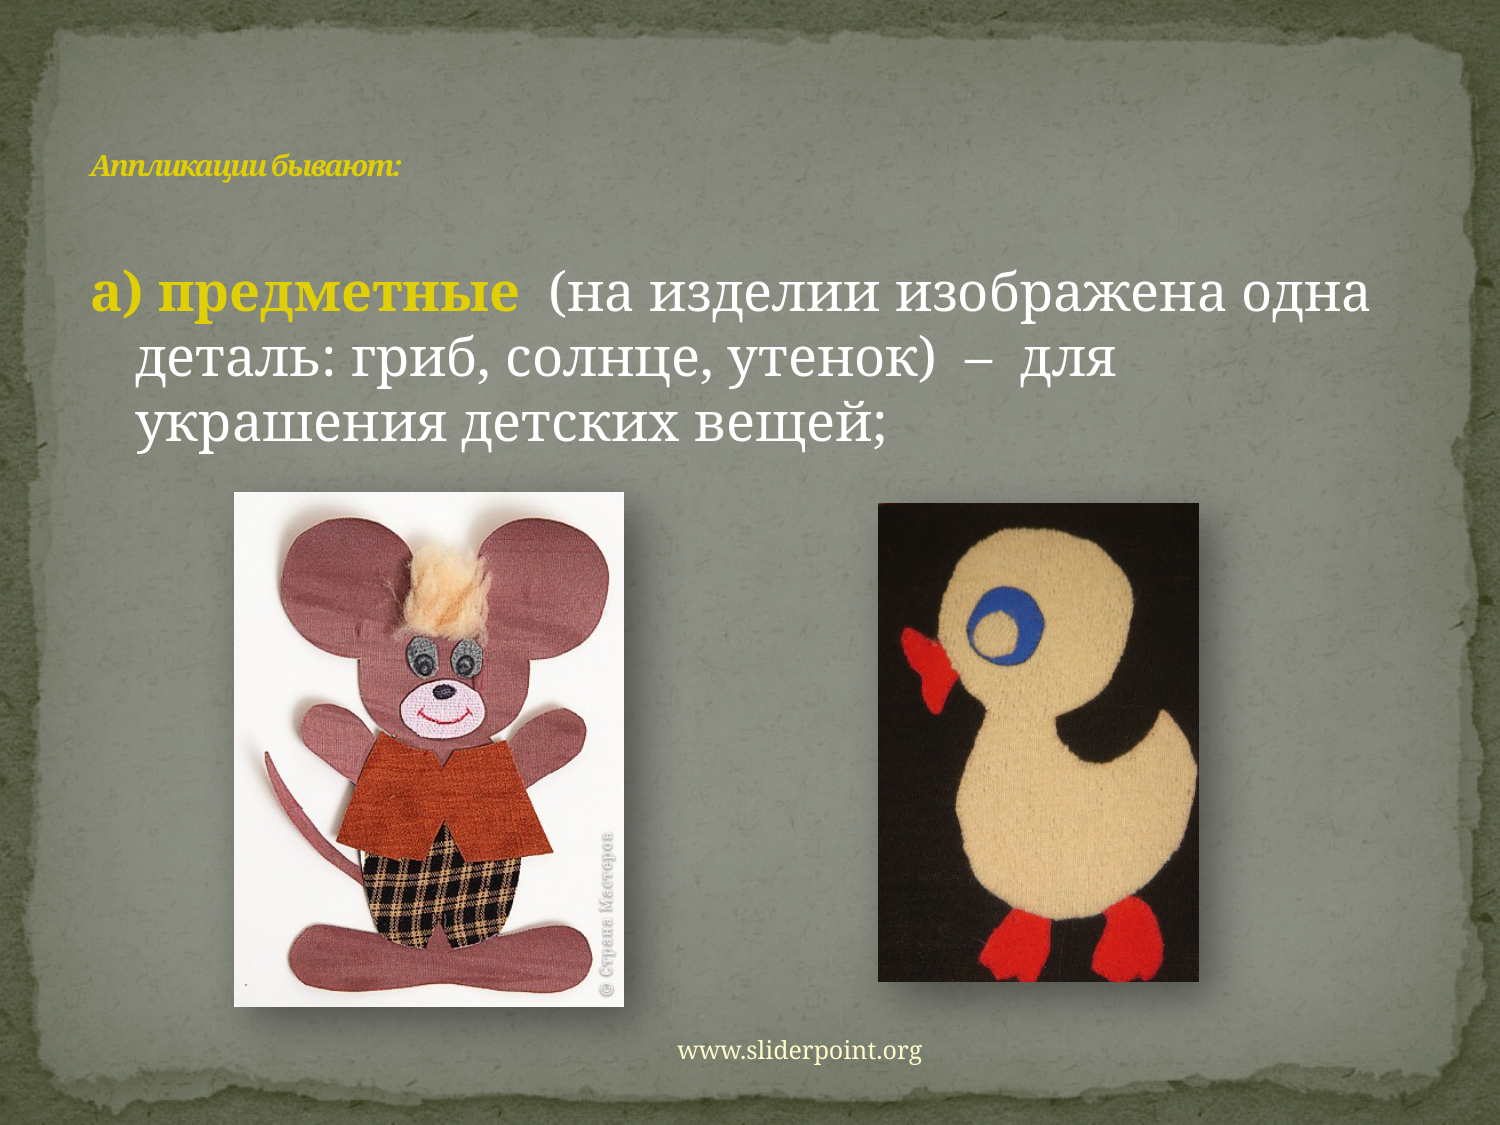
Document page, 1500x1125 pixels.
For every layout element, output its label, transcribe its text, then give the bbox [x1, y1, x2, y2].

footer www.sliderpoint.org [350, 1017, 938, 1081]
picture [234, 492, 625, 1007]
list а) предметные (на изделии изображена одна деталь: гриб, солнце, утенок) – для украшения детских вещей; [74, 249, 1426, 1001]
picture [878, 503, 1199, 982]
title Аппликации бывают: [74, 70, 1425, 225]
